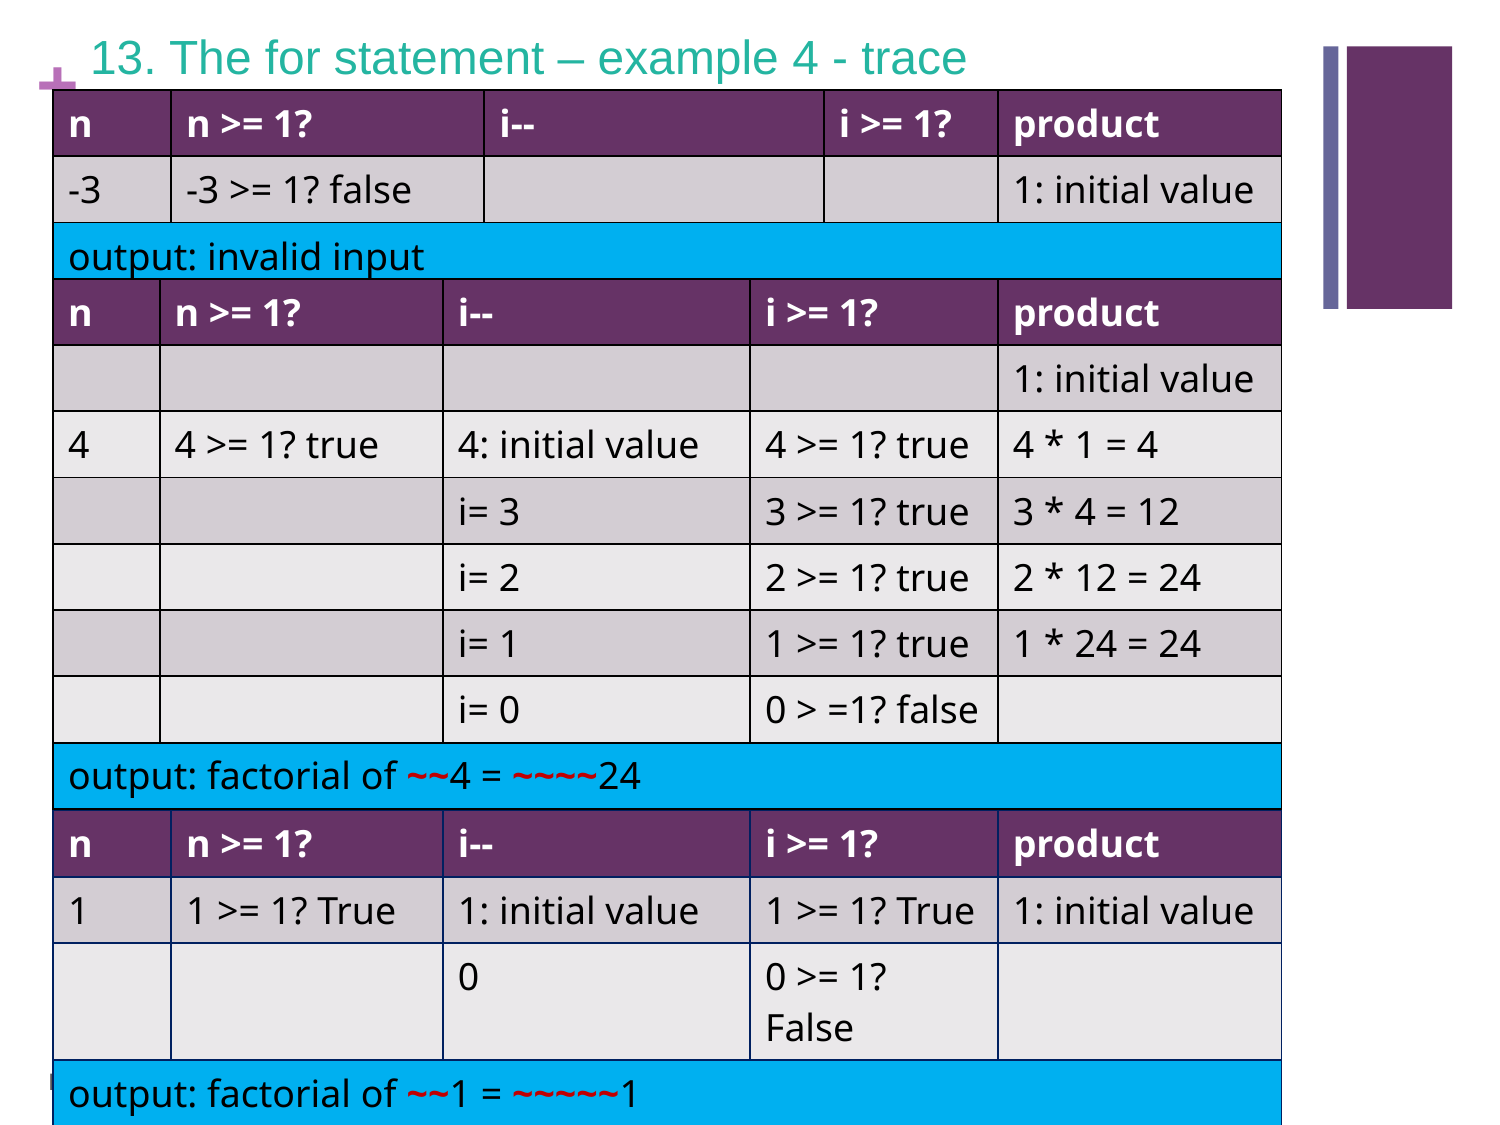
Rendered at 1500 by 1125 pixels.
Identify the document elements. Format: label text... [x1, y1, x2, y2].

table_cell 4: initial value [444, 412, 749, 477]
table_cell [161, 478, 442, 543]
title 13. The for statement – example 4 - trace [75, 19, 1263, 89]
table_cell 1: initial value [999, 878, 1281, 942]
table_cell 4 [54, 412, 159, 477]
table_cell 0 [444, 944, 749, 1053]
table_cell [485, 157, 823, 222]
table_header i >= 1? [825, 91, 997, 155]
table_header product [999, 280, 1281, 344]
table_cell [54, 944, 170, 1053]
table_cell [54, 677, 159, 742]
table_cell [825, 157, 997, 222]
table_cell -3 [54, 157, 170, 222]
table_header i >= 1? [751, 811, 997, 876]
table_cell [172, 944, 442, 1053]
footer Dr. Soha S. Zaghloul updated by Rasha ALEidan 2015 [33, 1053, 1038, 1114]
table_cell 0 > =1? false [751, 677, 997, 742]
table_cell output: factorial of ~~1 = ~~~~~1 [54, 1061, 1281, 1125]
table_cell i= 2 [444, 545, 749, 609]
table_cell output: invalid input [54, 223, 1281, 278]
table_cell 3 >= 1? true [751, 478, 997, 543]
table_header i >= 1? [751, 280, 997, 344]
table_header i-- [444, 811, 749, 876]
table_cell i= 0 [444, 677, 749, 742]
table_cell 1 [54, 878, 170, 942]
table_cell 1: initial value [444, 878, 749, 942]
table_cell [161, 677, 442, 742]
table_cell [999, 944, 1281, 1059]
table_cell 4 * 1 = 4 [999, 412, 1281, 477]
table_cell 1 >= 1? True [172, 878, 442, 942]
table_cell [54, 611, 159, 675]
table_cell [54, 478, 159, 543]
table_header n >= 1? [172, 91, 483, 155]
table_cell [444, 346, 749, 410]
table_cell 1 >= 1? True [751, 878, 997, 942]
table_header n [54, 280, 159, 344]
table_cell 1 * 24 = 24 [999, 611, 1281, 675]
table_cell -3 >= 1? false [172, 157, 483, 222]
table_cell 2 * 12 = 24 [999, 545, 1281, 609]
table_cell i= 1 [444, 611, 749, 675]
table_header i-- [444, 280, 749, 344]
table_cell [54, 545, 159, 609]
table_cell [161, 545, 442, 609]
table_header i-- [485, 91, 823, 155]
table_cell 1: initial value [999, 157, 1281, 222]
table_cell [161, 346, 442, 410]
table_header n [54, 91, 170, 155]
table_cell [751, 346, 997, 410]
table_cell [999, 677, 1281, 742]
table_cell 4 >= 1? true [161, 412, 442, 477]
table_cell [54, 346, 159, 410]
table_cell [161, 611, 442, 675]
table_cell 1: initial value [999, 346, 1281, 410]
table_header n >= 1? [172, 811, 442, 876]
table_header product [999, 811, 1281, 876]
table_cell 0 >= 1? False [751, 944, 997, 1053]
table_cell i= 3 [444, 478, 749, 543]
table_cell 3 * 4 = 12 [999, 478, 1281, 543]
table_cell 1 >= 1? true [751, 611, 997, 675]
table_header product [999, 91, 1281, 155]
table_header n >= 1? [161, 280, 442, 344]
table_cell output: factorial of ~~4 = ~~~~24 [54, 744, 1281, 808]
table_header n [54, 811, 170, 876]
table_cell 2 >= 1? true [751, 545, 997, 609]
table_cell 4 >= 1? true [751, 412, 997, 477]
